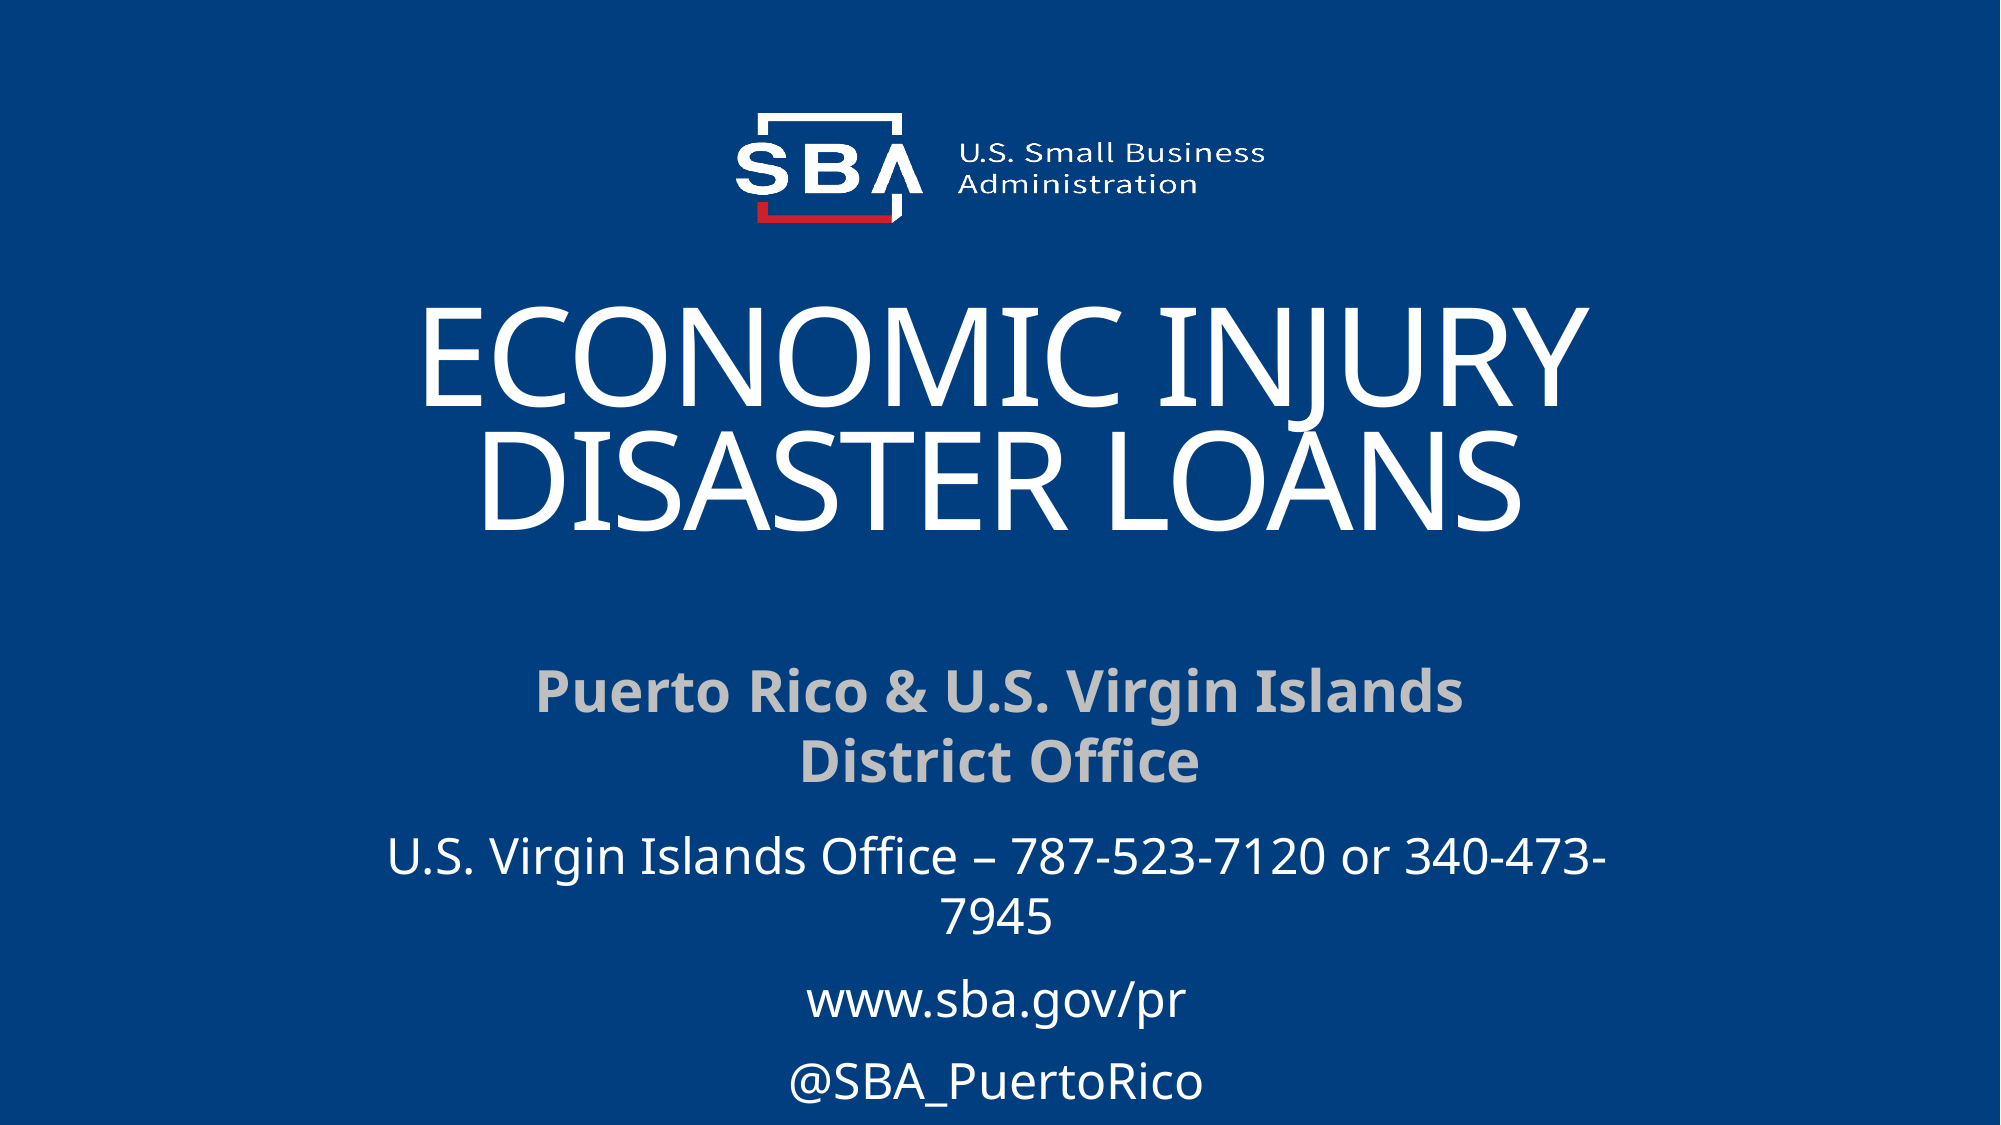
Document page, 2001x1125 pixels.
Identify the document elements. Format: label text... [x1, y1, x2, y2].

list Puerto Rico & U.S. Virgin Islands District Office [437, 600, 1563, 847]
title Economic Injury Disaster Loans [249, 223, 1750, 563]
subtitle U.S. Virgin Islands Office – 787-523-7120 or 340-473-7945 www.sba.gov/pr @SBA_PuertoRico [329, 884, 1664, 1050]
picture [736, 113, 1264, 223]
